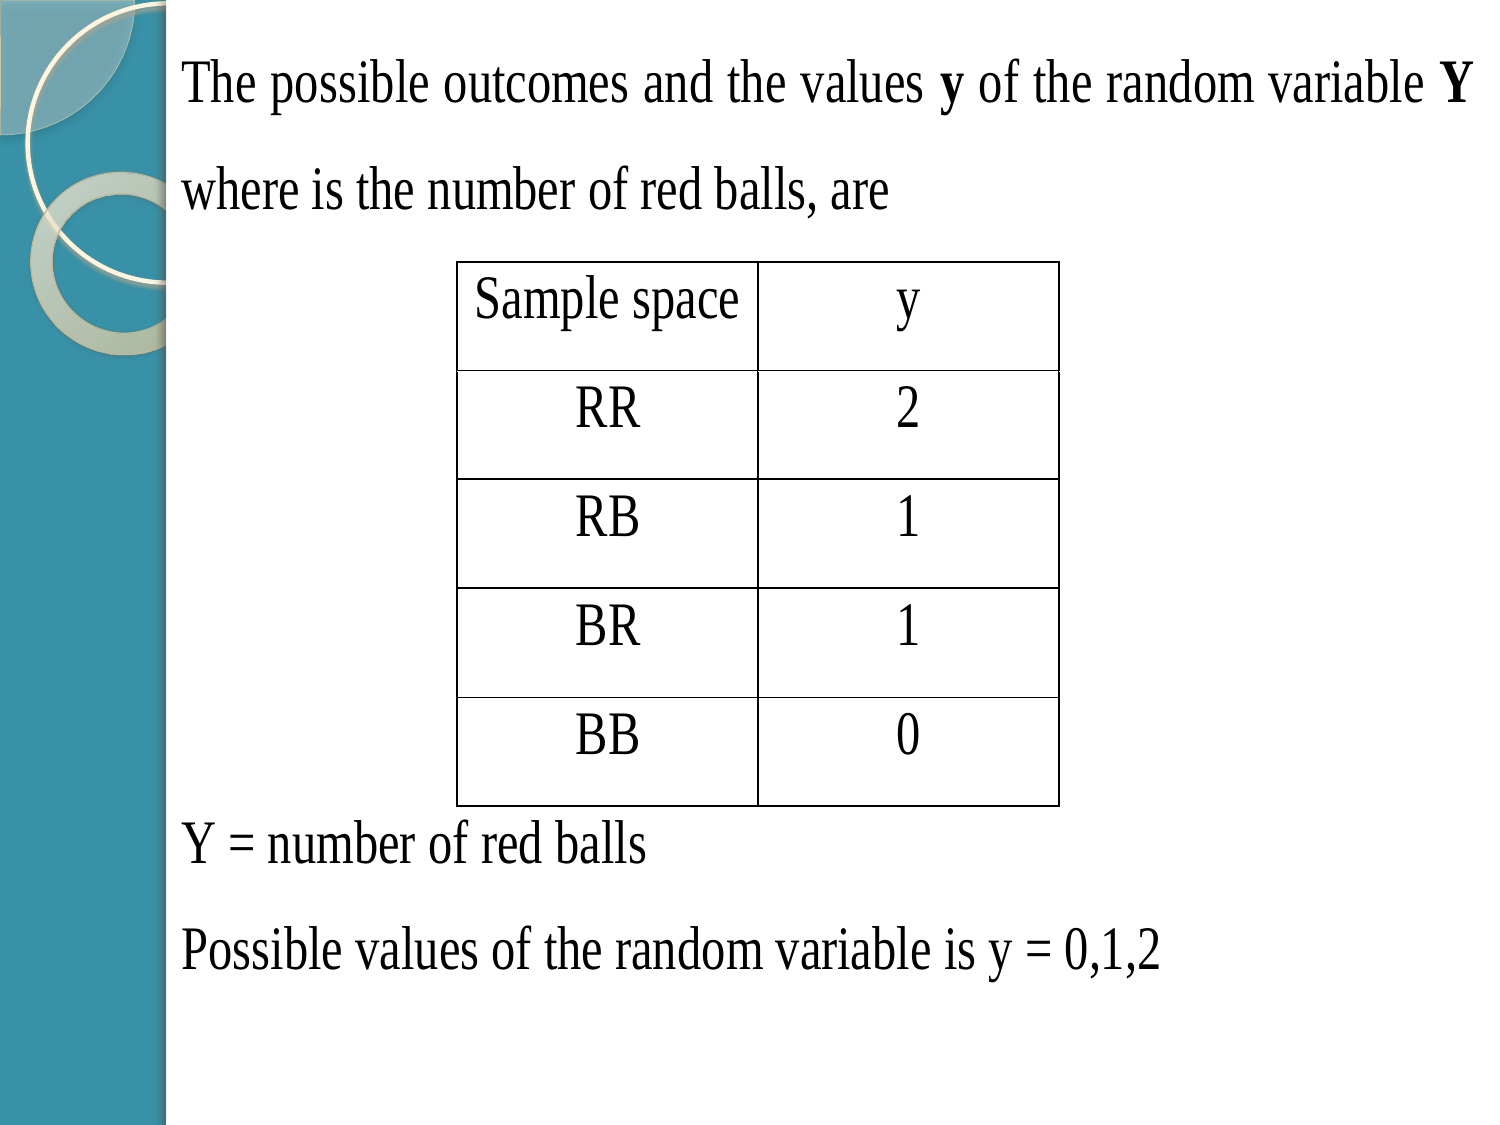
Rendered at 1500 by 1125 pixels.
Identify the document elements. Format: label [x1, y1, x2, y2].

text_box [163, 46, 1489, 1020]
